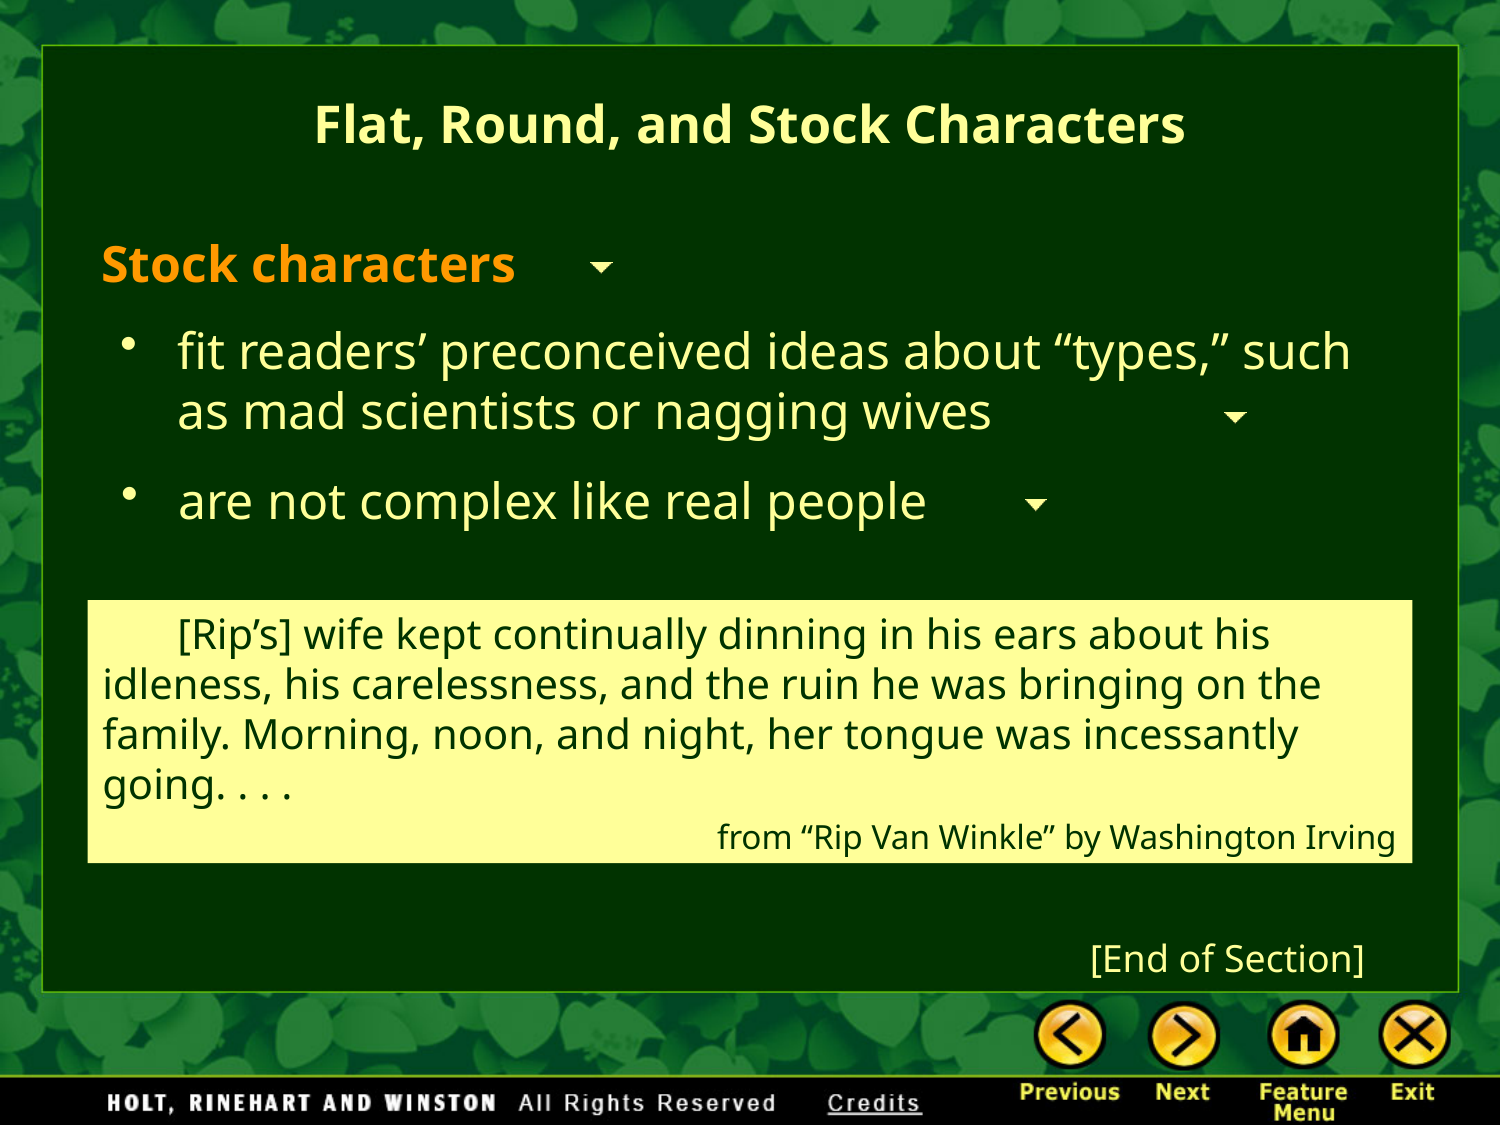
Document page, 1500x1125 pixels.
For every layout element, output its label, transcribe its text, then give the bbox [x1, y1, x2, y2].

title Flat, Round, and Stock Characters [74, 57, 1426, 188]
text_box fit readers’ preconceived ideas about “types,” such as mad scientists or nagging wives [86, 312, 1412, 448]
picture [0, 0, 1500, 1125]
text_box [End of Section] [1074, 927, 1413, 987]
text_box Stock characters [86, 224, 600, 300]
text_box are not complex like real people [87, 462, 1413, 538]
text_box [Rip’s] wife kept continually dinning in his ears about his idleness, his carelessness, and the ruin he was bringing on the family. Morning, noon, and night, her tongue was incessantly going. . . . from “Rip Van Winkle” by Washington Irving [87, 600, 1413, 864]
